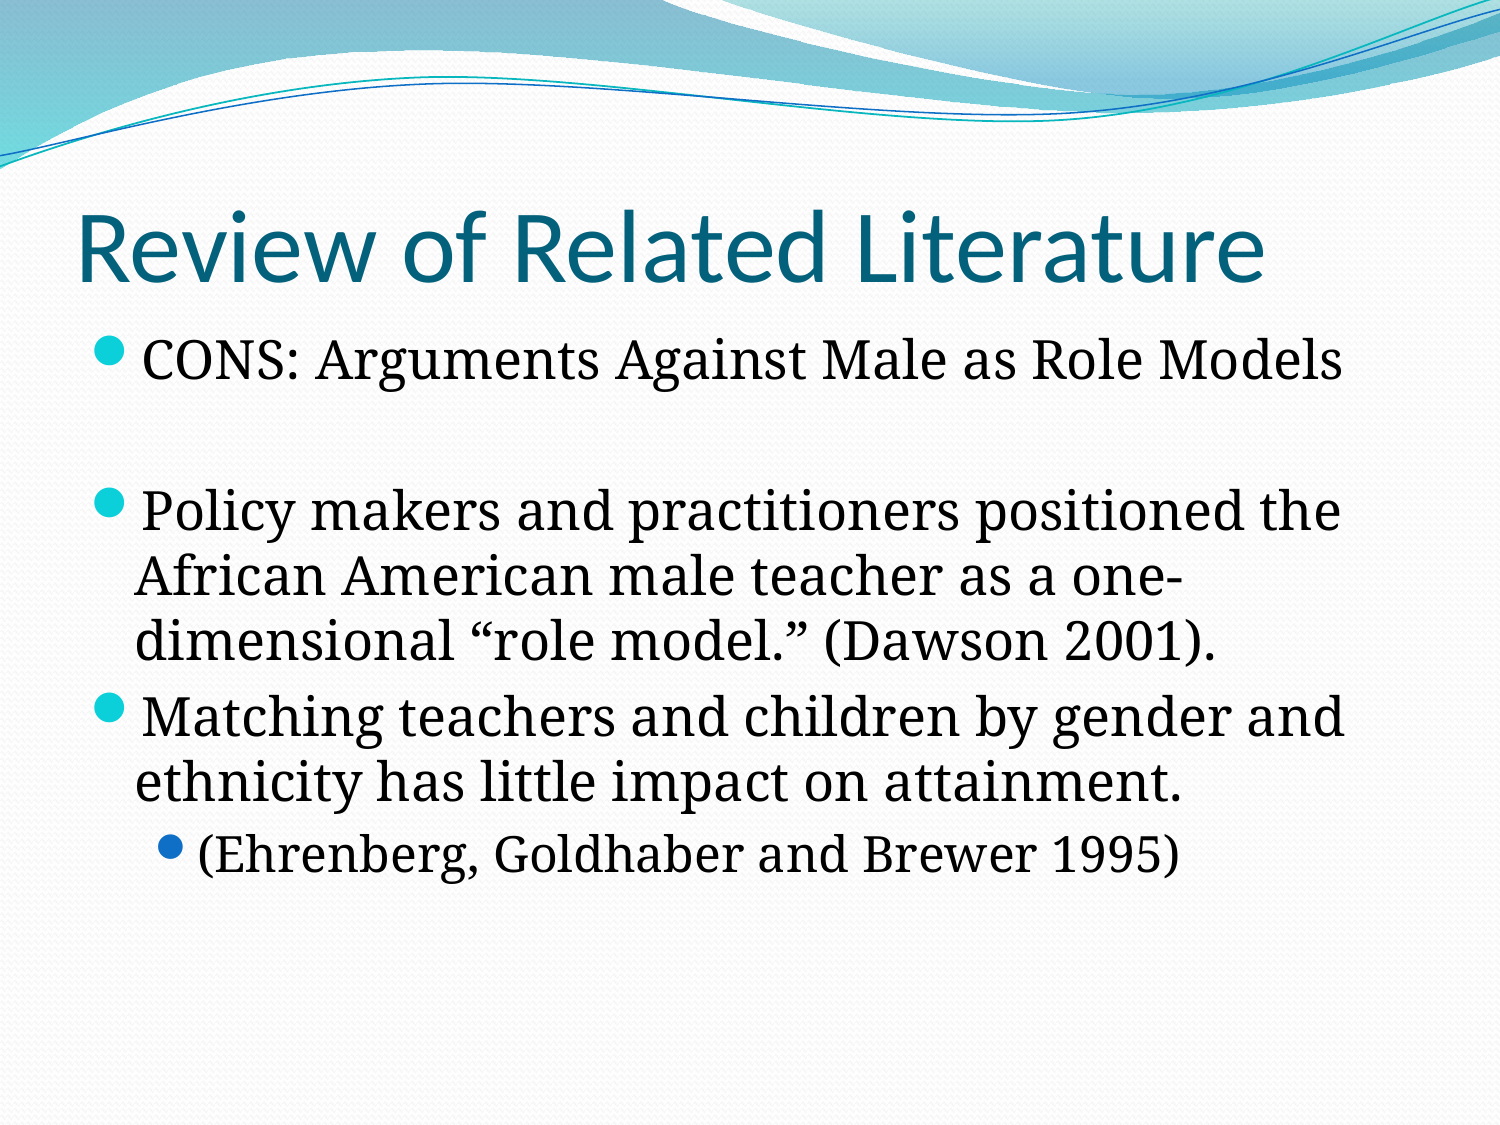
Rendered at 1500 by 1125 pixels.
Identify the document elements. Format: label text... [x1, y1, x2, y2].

list CONS: Arguments Against Male as Role Models Policy makers and practitioners positioned the African American male teacher as a one-dimensional “role model.” (Dawson 2001). Matching teachers and children by gender and ethnicity has little impact on attainment. (Ehrenberg, Goldhaber and Brewer 1995) [74, 317, 1426, 1038]
title Review of Related Literature [74, 115, 1426, 304]
